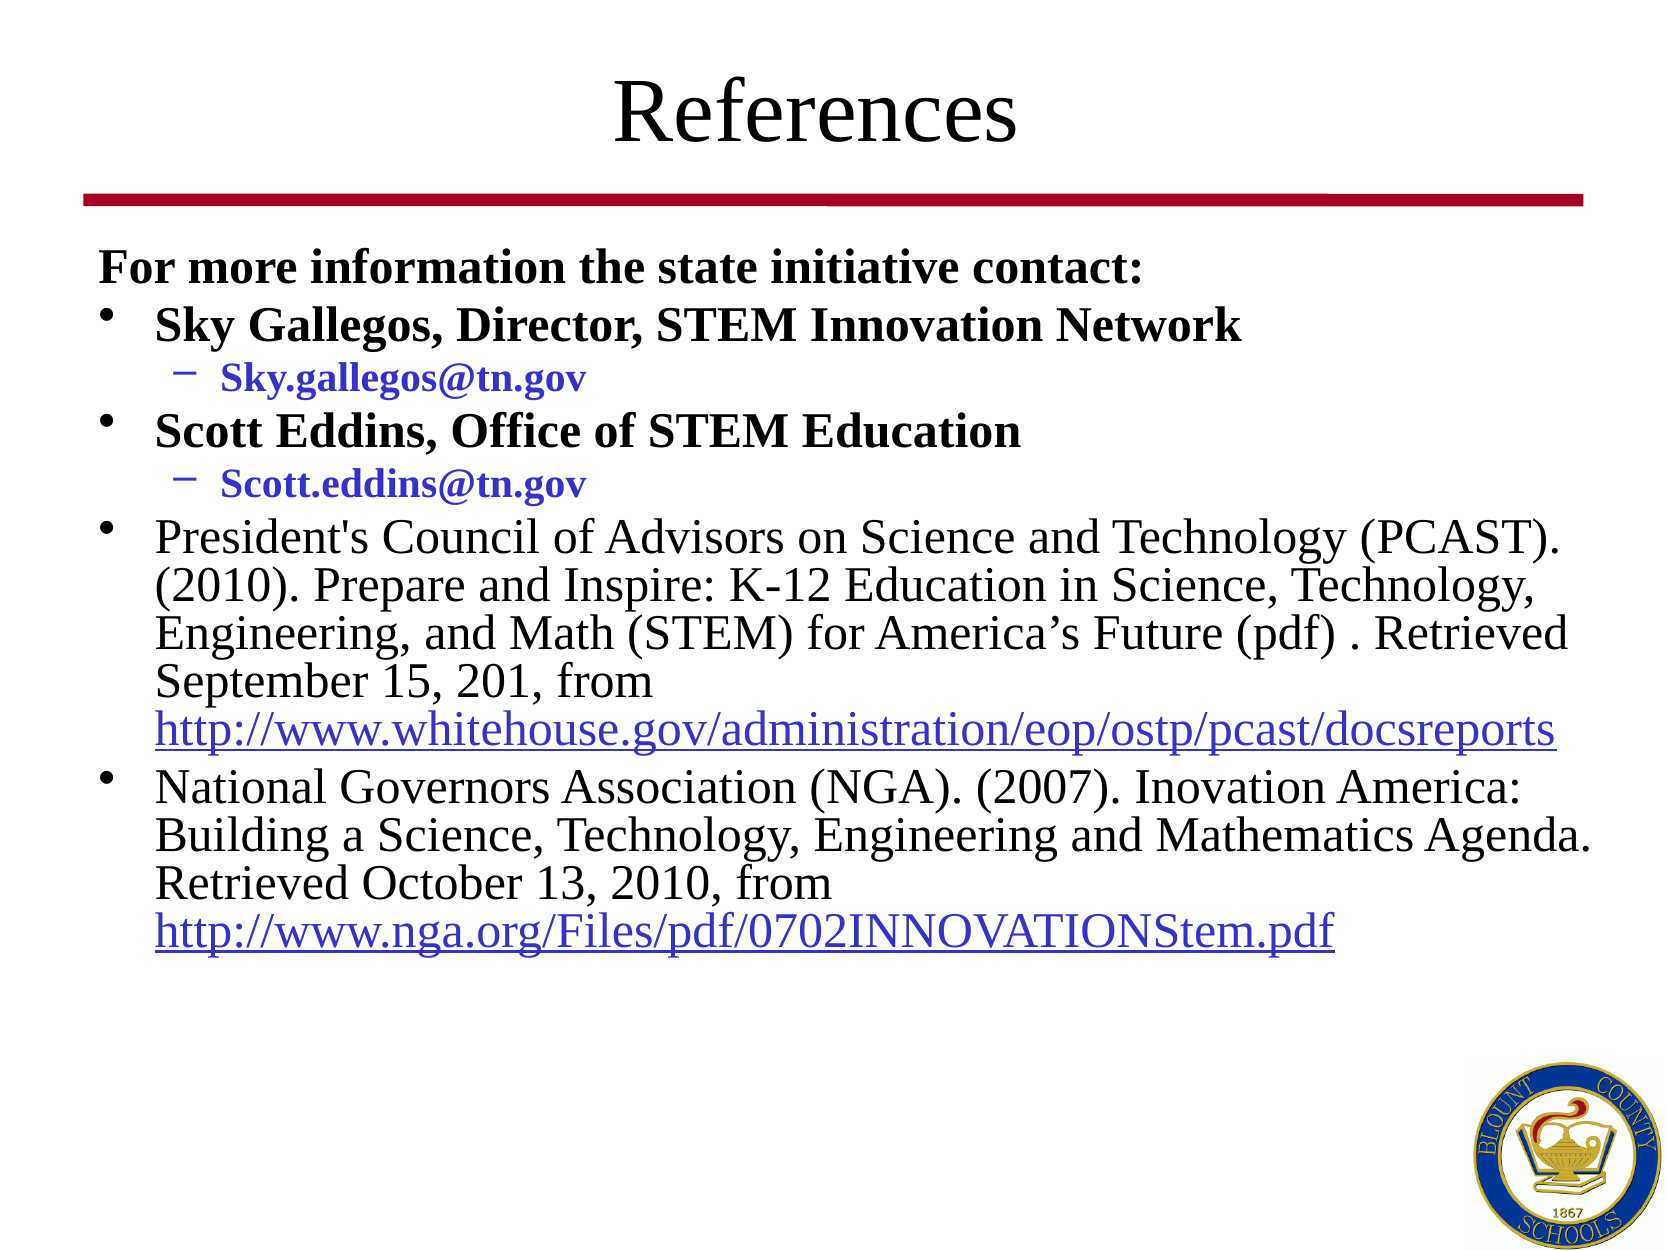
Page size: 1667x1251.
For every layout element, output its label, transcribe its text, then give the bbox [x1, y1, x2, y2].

picture [1470, 1059, 1663, 1250]
list For more information the state initiative contact: Sky Gallegos, Director, STEM Innovation Network Sky.gallegos@tn.gov Scott Eddins, Office of STEM Education Scott.eddins@tn.gov President's Council of Advisors on Science and Technology (PCAST). (2010). Prepare and Inspire: K-12 Education in Science, Technology, Engineering, and Math (STEM) for America’s Future (pdf) . Retrieved September 15, 201, from http://www.whitehouse.gov/administration/eop/ostp/pcast/docsreports National Governors Association (NGA). (2007). Inovation America: Building a Science, Technology, Engineering and Mathematics Agenda. Retrieved October 13, 2010, from http://www.nga.org/Files/pdf/0702INNOVATIONStem.pdf [83, 237, 1622, 1188]
title References [108, 0, 1526, 209]
